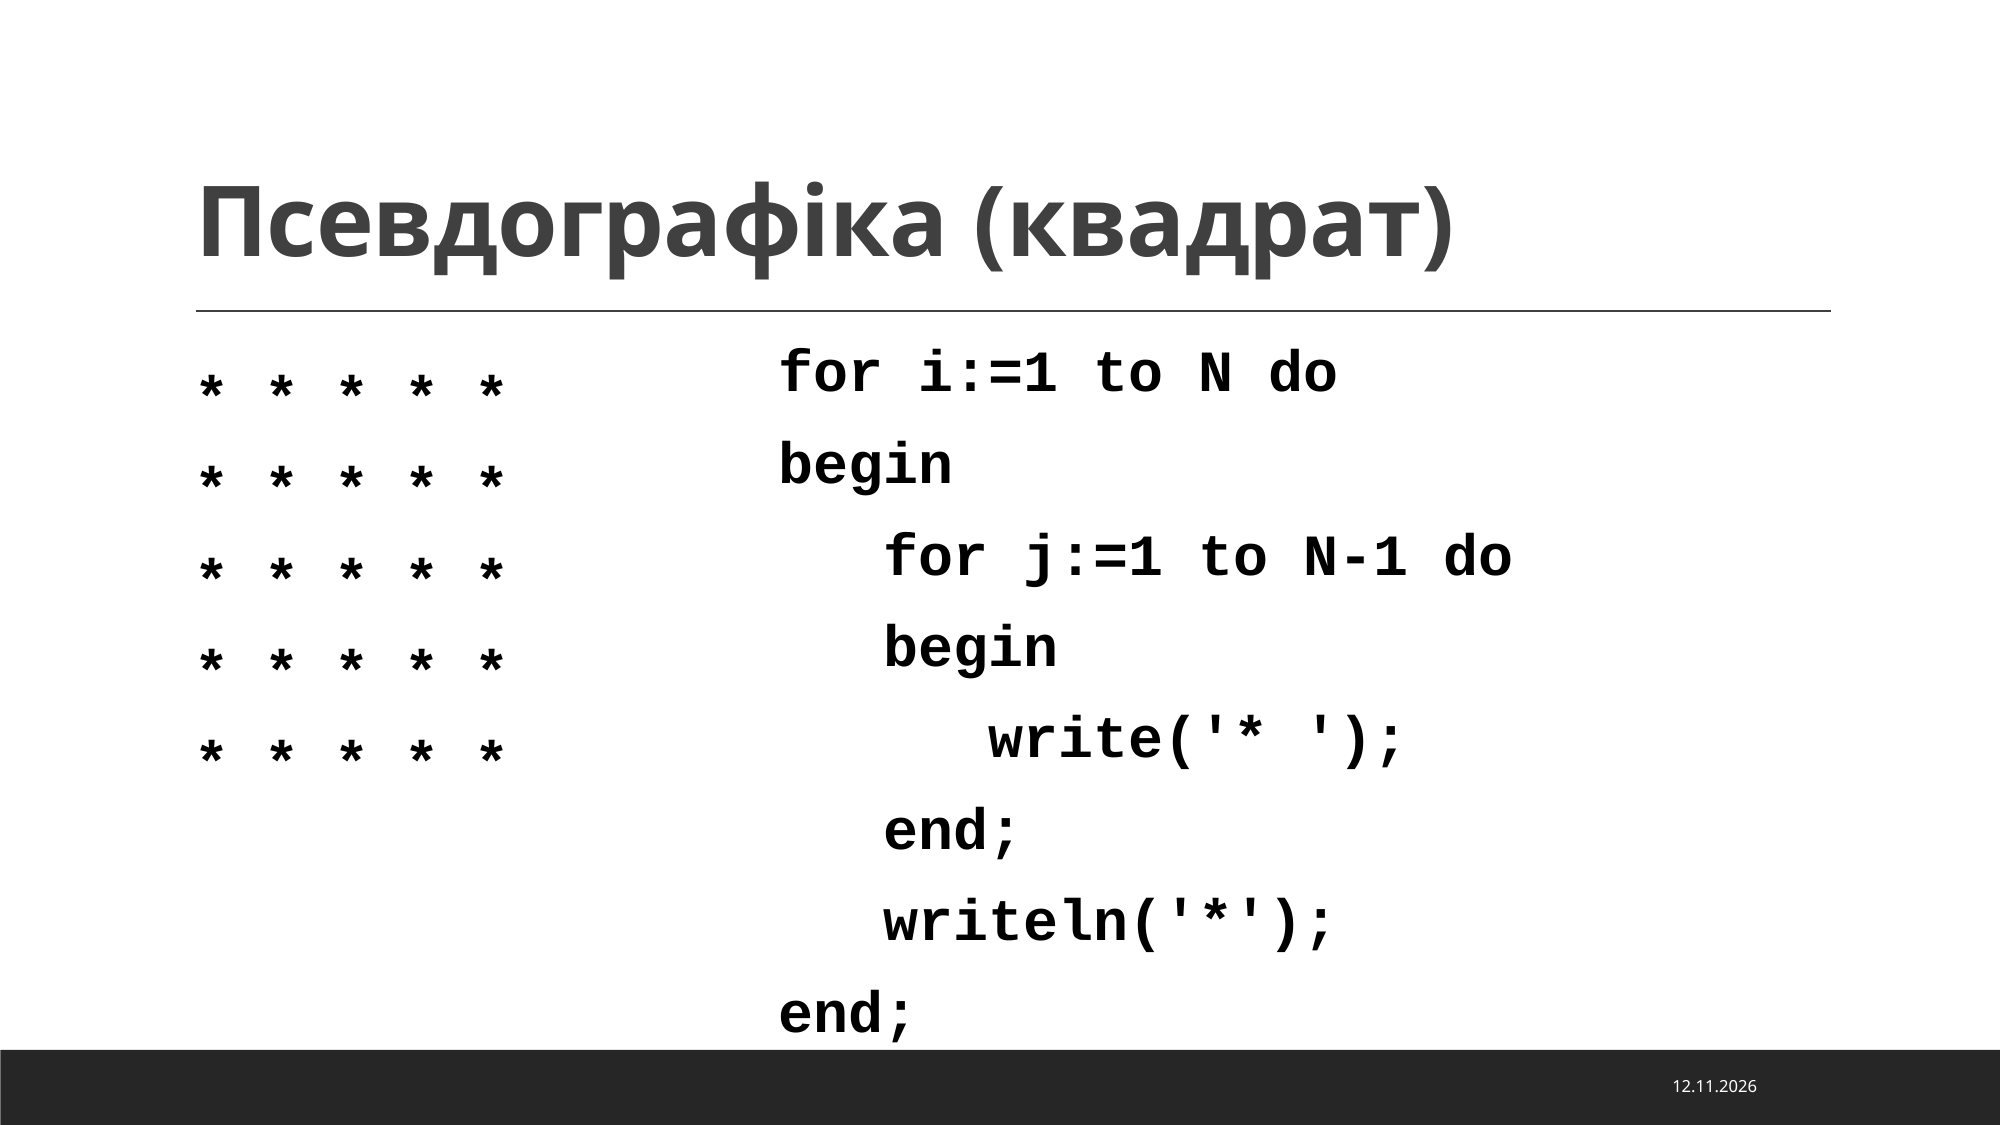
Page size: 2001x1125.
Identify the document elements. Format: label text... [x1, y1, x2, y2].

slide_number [1348, 1057, 1773, 1118]
text_box * * * * * * * * * * * * * * * * * * * * * * * * * [180, 346, 545, 802]
text_box for i:=1 to N do begin for j:=1 to N-1 do begin write('* '); end; writeln('*'); end; [763, 321, 1820, 1052]
title Псевдографіка (квадрат) [180, 47, 1830, 285]
